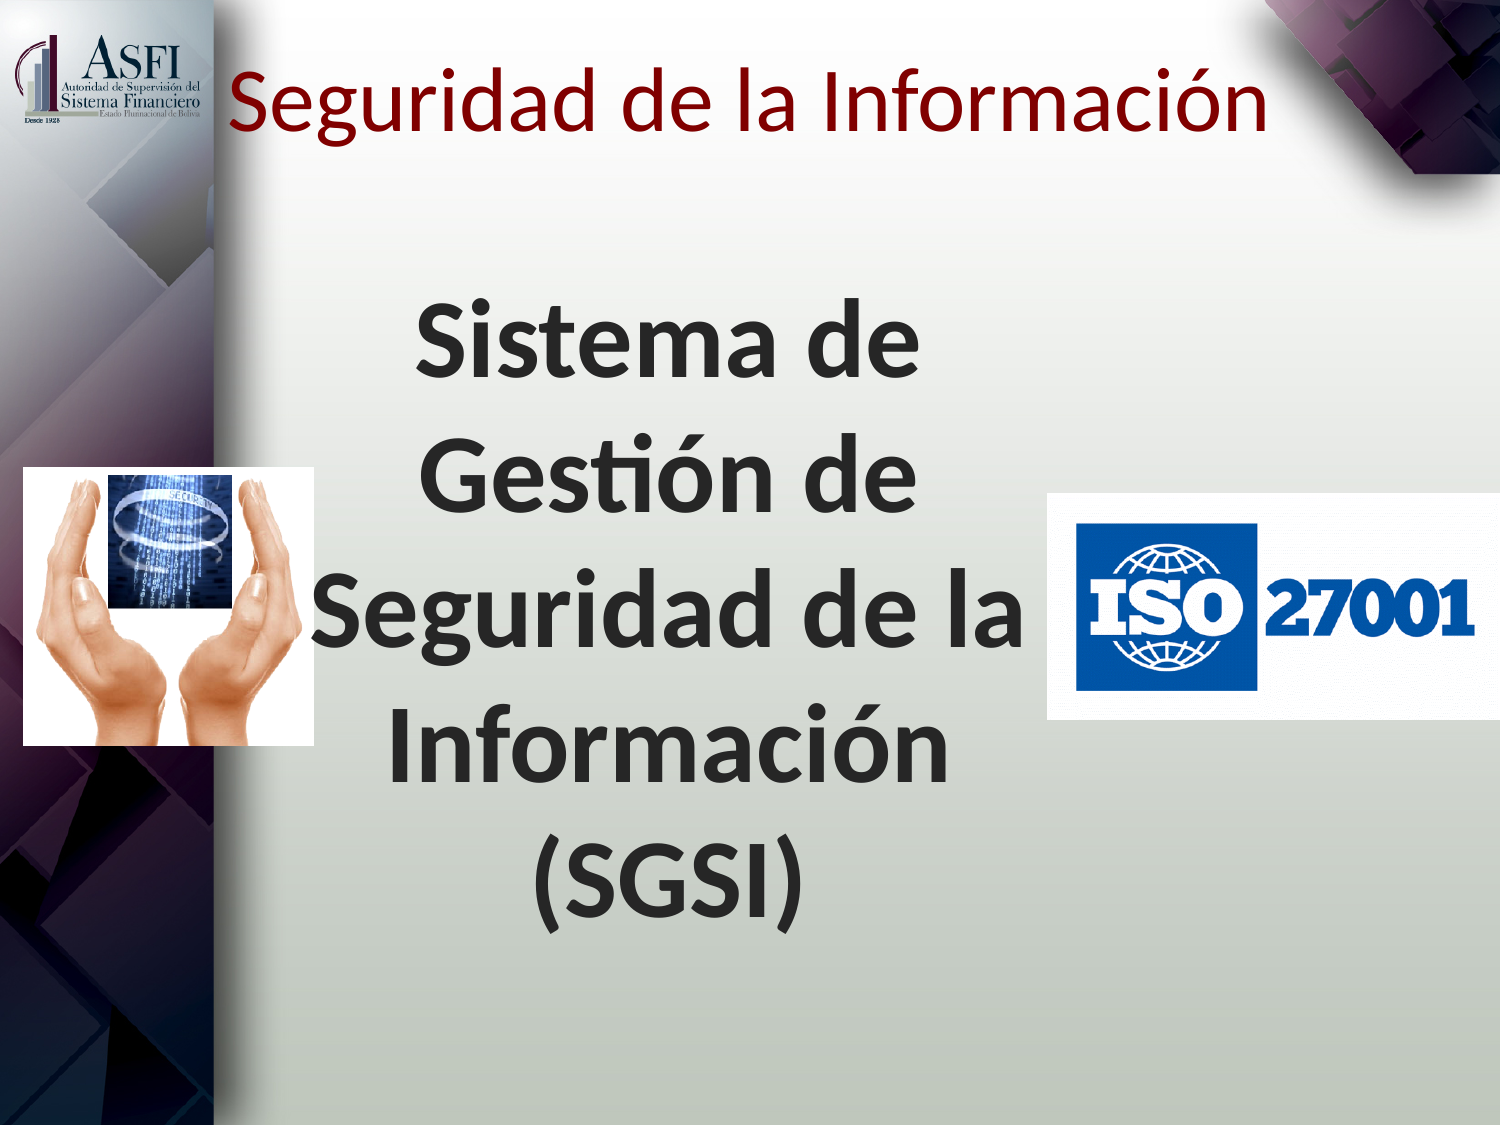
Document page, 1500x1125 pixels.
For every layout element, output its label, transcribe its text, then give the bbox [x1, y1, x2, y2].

text_box Sistema de Gestión de Seguridad de la Información (SGSI) [255, 257, 1083, 948]
title Seguridad de la Información [75, 1, 1425, 189]
picture [0, 0, 1500, 1125]
